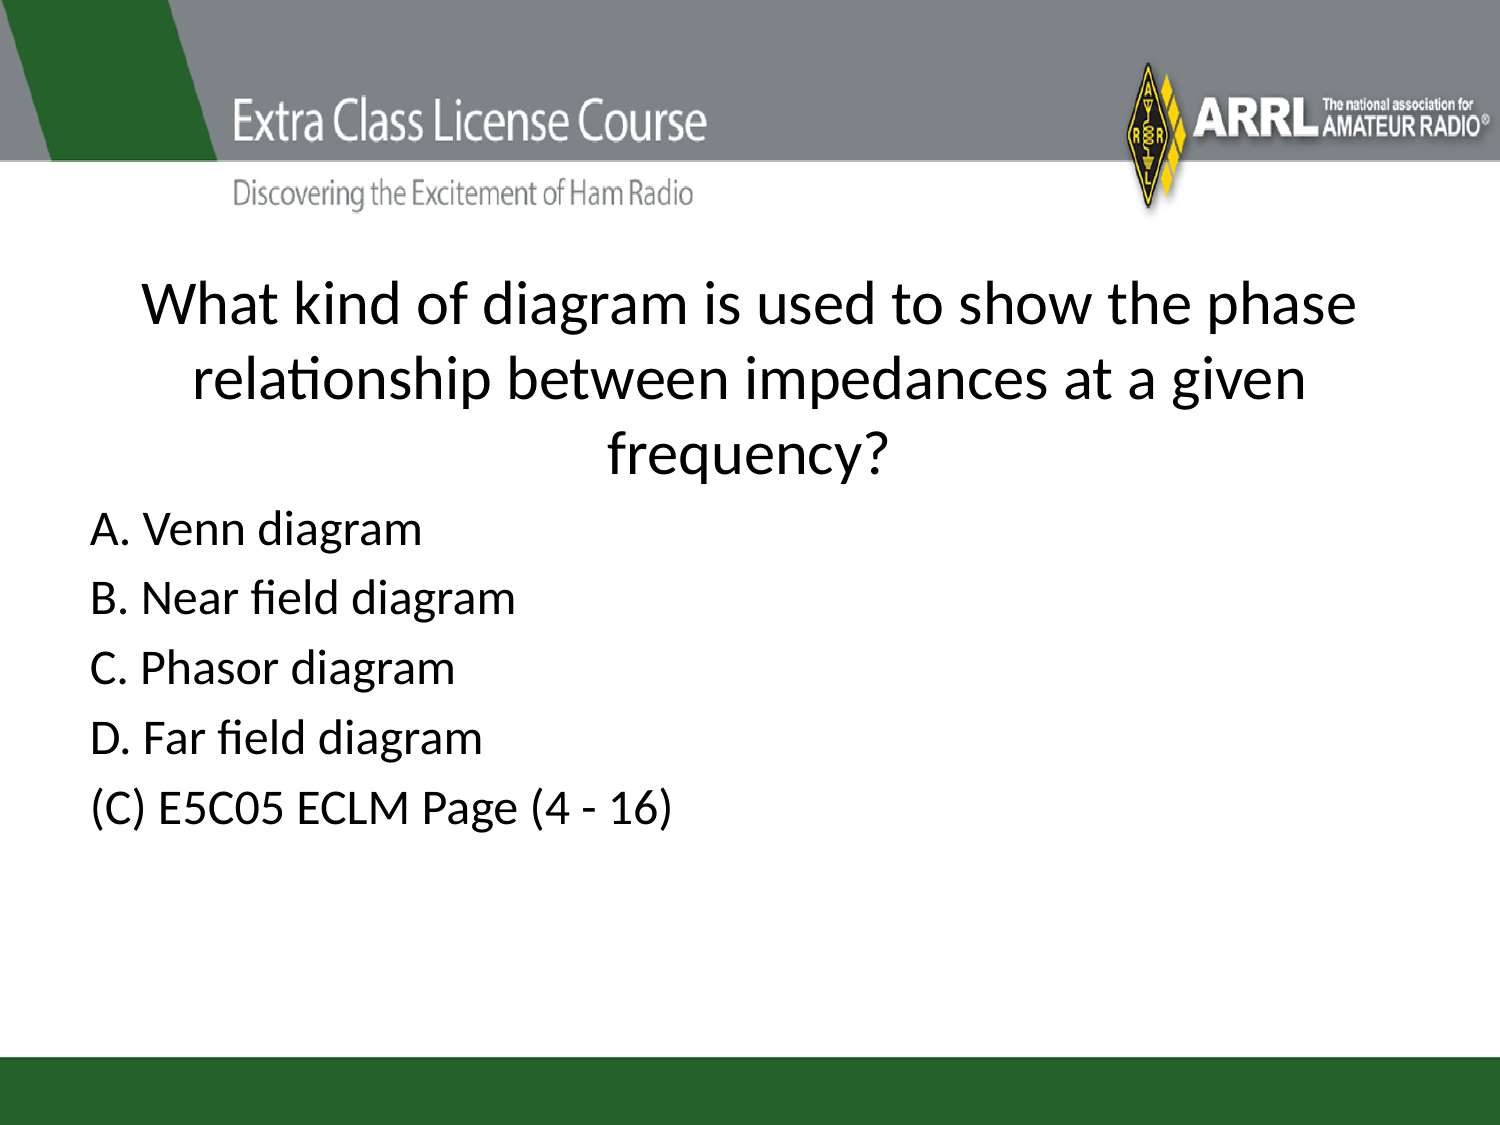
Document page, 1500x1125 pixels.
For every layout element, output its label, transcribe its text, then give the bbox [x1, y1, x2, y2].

picture [0, 0, 1500, 1125]
title What kind of diagram is used to show the phase relationship between impedances at a given frequency? [75, 254, 1425, 435]
list A. Venn diagram B. Near field diagram C. Phasor diagram D. Far field diagram (C) E5C05 ECLM Page (4 - 16) [75, 487, 1425, 1005]
